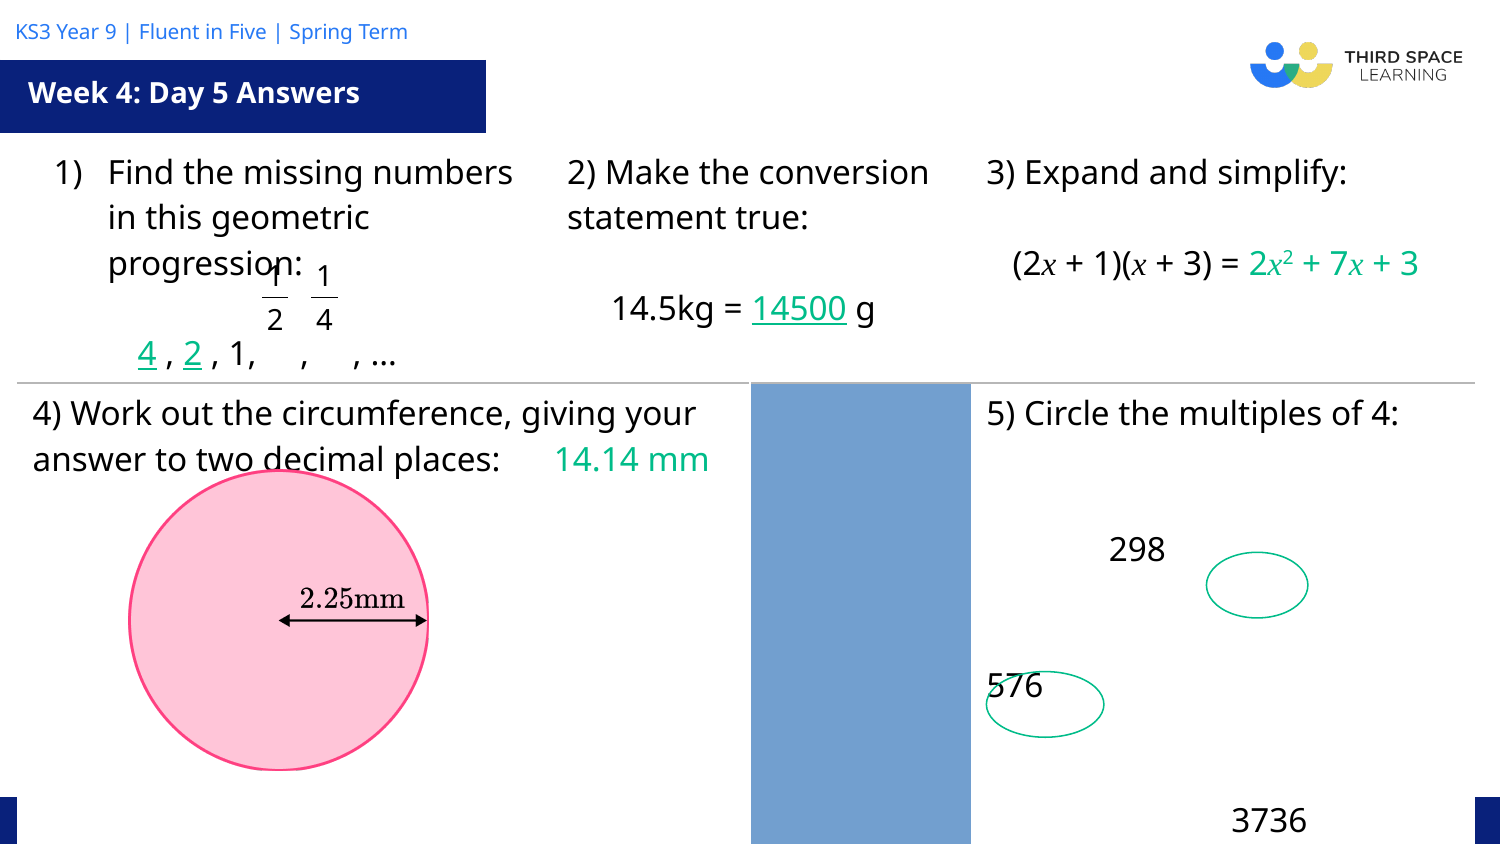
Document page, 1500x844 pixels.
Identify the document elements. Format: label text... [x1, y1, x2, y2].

picture [1250, 33, 1465, 99]
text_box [261, 257, 289, 337]
table_header 3) Expand and simplify: (2x + 1)(x + 3) = 2x2 + 7x + 3 [972, 142, 1474, 382]
text_box [1206, 552, 1308, 618]
table_header 2) Make the conversion statement true: 14.5kg = 14500 g [553, 142, 971, 382]
table_cell 5) Circle the multiples of 4: 298 576 3736 [972, 384, 1474, 844]
picture [128, 469, 430, 771]
table_cell 4) Work out the circumference, giving your answer to two decimal places: 14.14 mm [19, 384, 749, 844]
table_header Find the missing numbers in this geometric progression: 4 , 2 , 1, , , … [19, 142, 551, 382]
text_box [311, 257, 338, 337]
text_box Week 4: Day 5 Answers [13, 59, 383, 125]
text_box [986, 671, 1104, 738]
